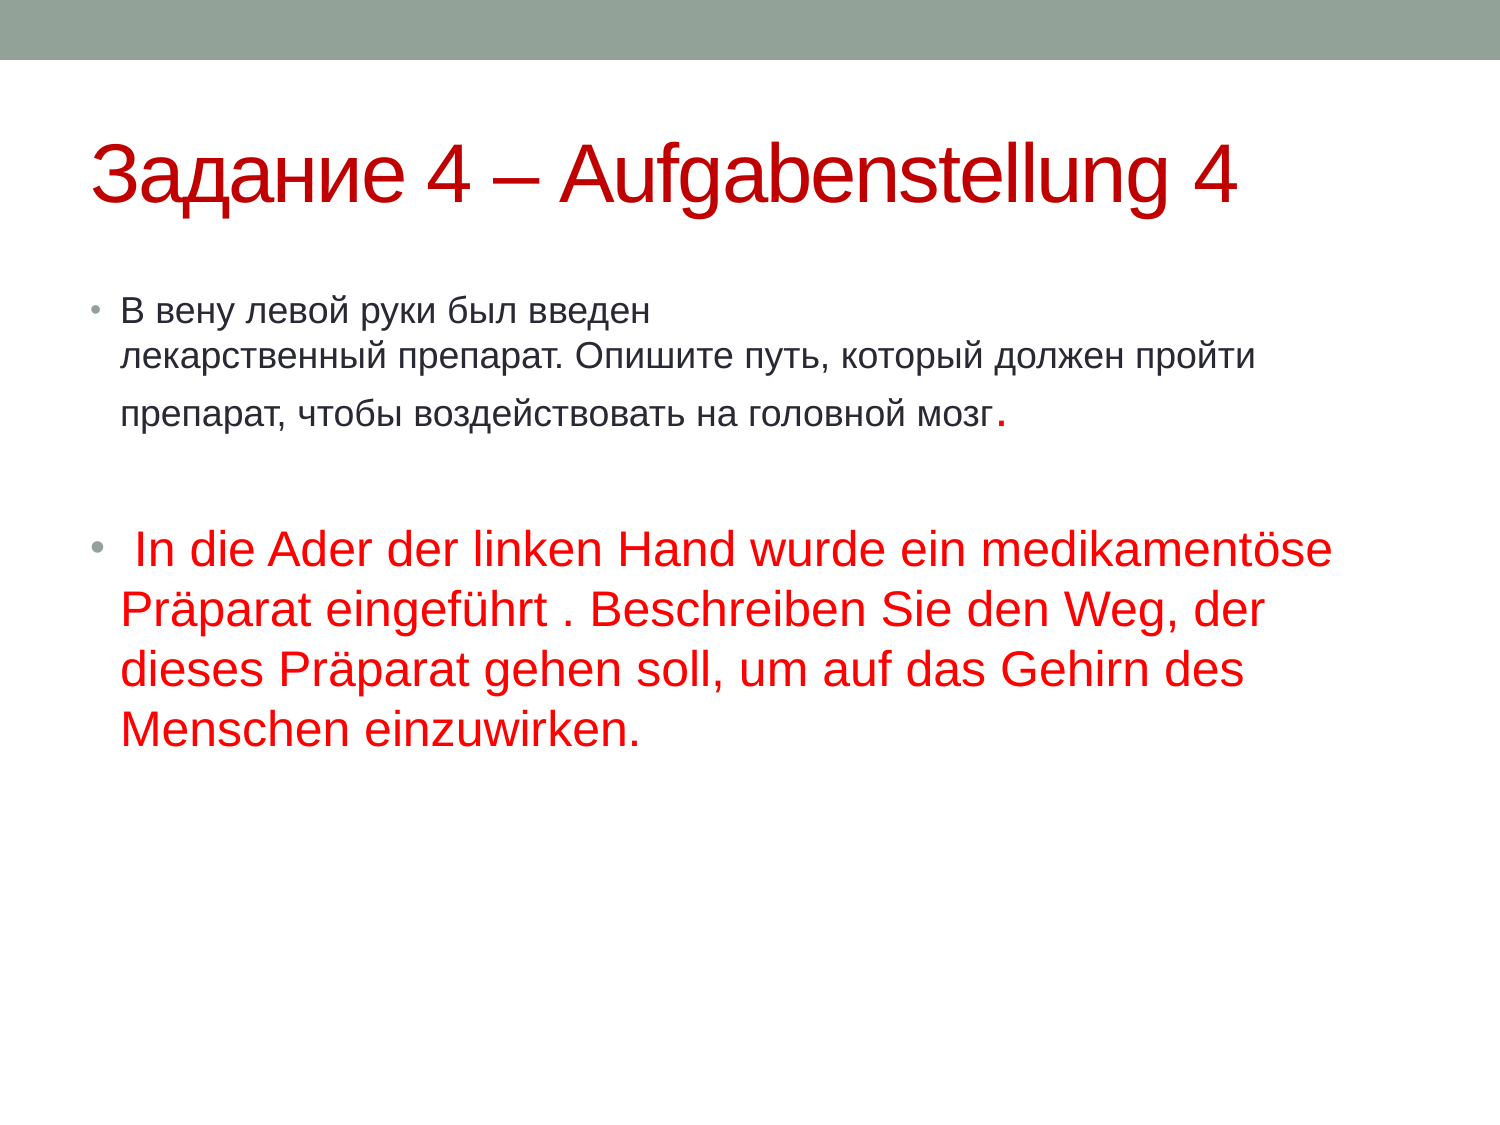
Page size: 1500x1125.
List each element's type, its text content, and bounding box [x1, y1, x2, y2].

title Задание 4 – Aufgabenstellung 4 [75, 87, 1425, 250]
list В вену левой руки был введен лекарственный препарат. Опишите путь, который должен пройти препарат, чтобы воздействовать на головной мозг. In die Ader der linken Hand wurde ein medikamentöse Präparat eingeführt . Beschreiben Sie den Weg, der dieses Präparat gehen soll, um auf das Gehirn des Menschen einzuwirken. [75, 278, 1425, 1063]
